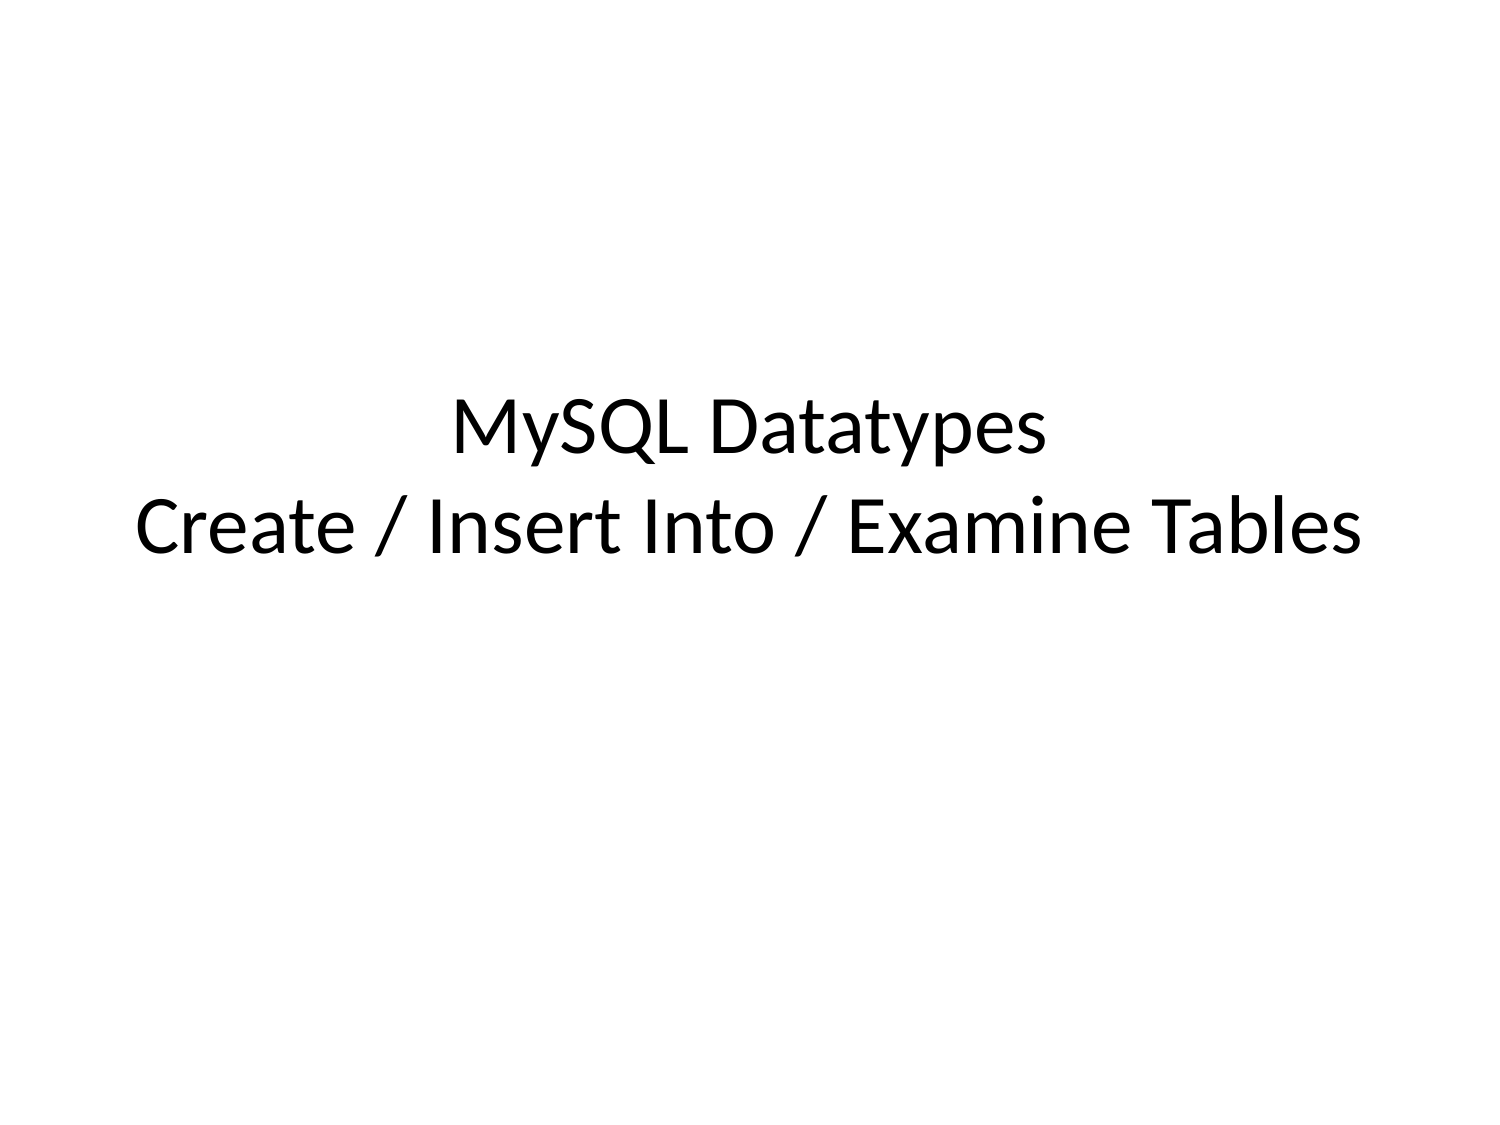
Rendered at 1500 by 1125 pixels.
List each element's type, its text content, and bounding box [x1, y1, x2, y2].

title MySQL Datatypes Create / Insert Into / Examine Tables [112, 349, 1388, 591]
